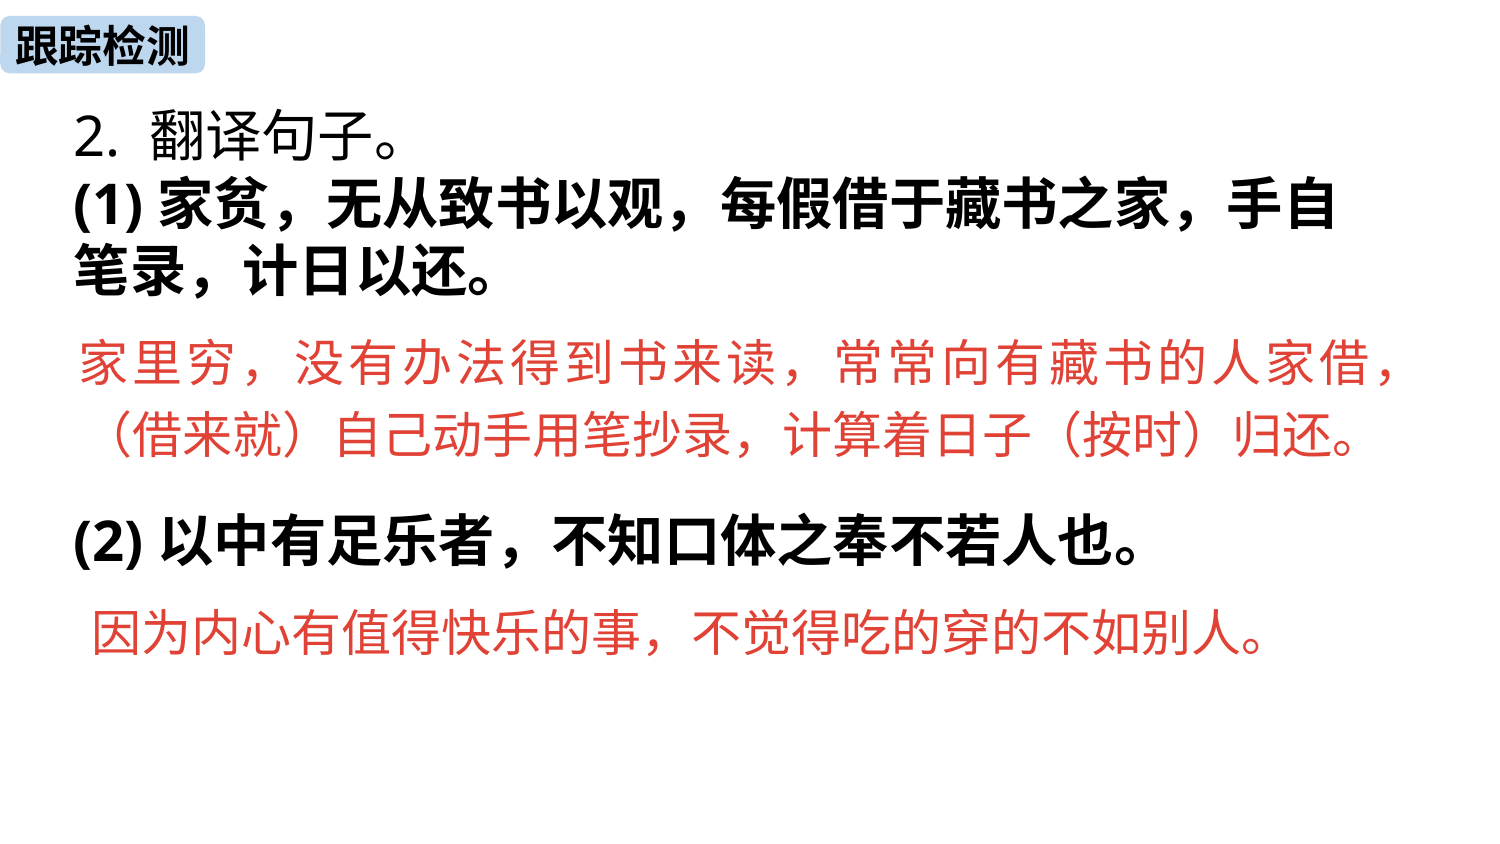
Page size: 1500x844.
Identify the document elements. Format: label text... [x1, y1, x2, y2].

text_box 因为内心有值得快乐的事，不觉得吃的穿的不如别人。 [79, 596, 1295, 668]
text_box 家里穷，没有办法得到书来读，常常向有藏书的人家借，（借来就）自己动手用笔抄录，计算着日子（按时）归还。 [67, 313, 1435, 469]
text_box 跟踪检测 [0, 14, 207, 75]
text_box 2. 翻译句子。 (1)家贫，无从致书以观，每假借于藏书之家，手自笔录，计日以还。 (2)以中有足乐者，不知口体之奉不若人也。 [62, 95, 1361, 579]
